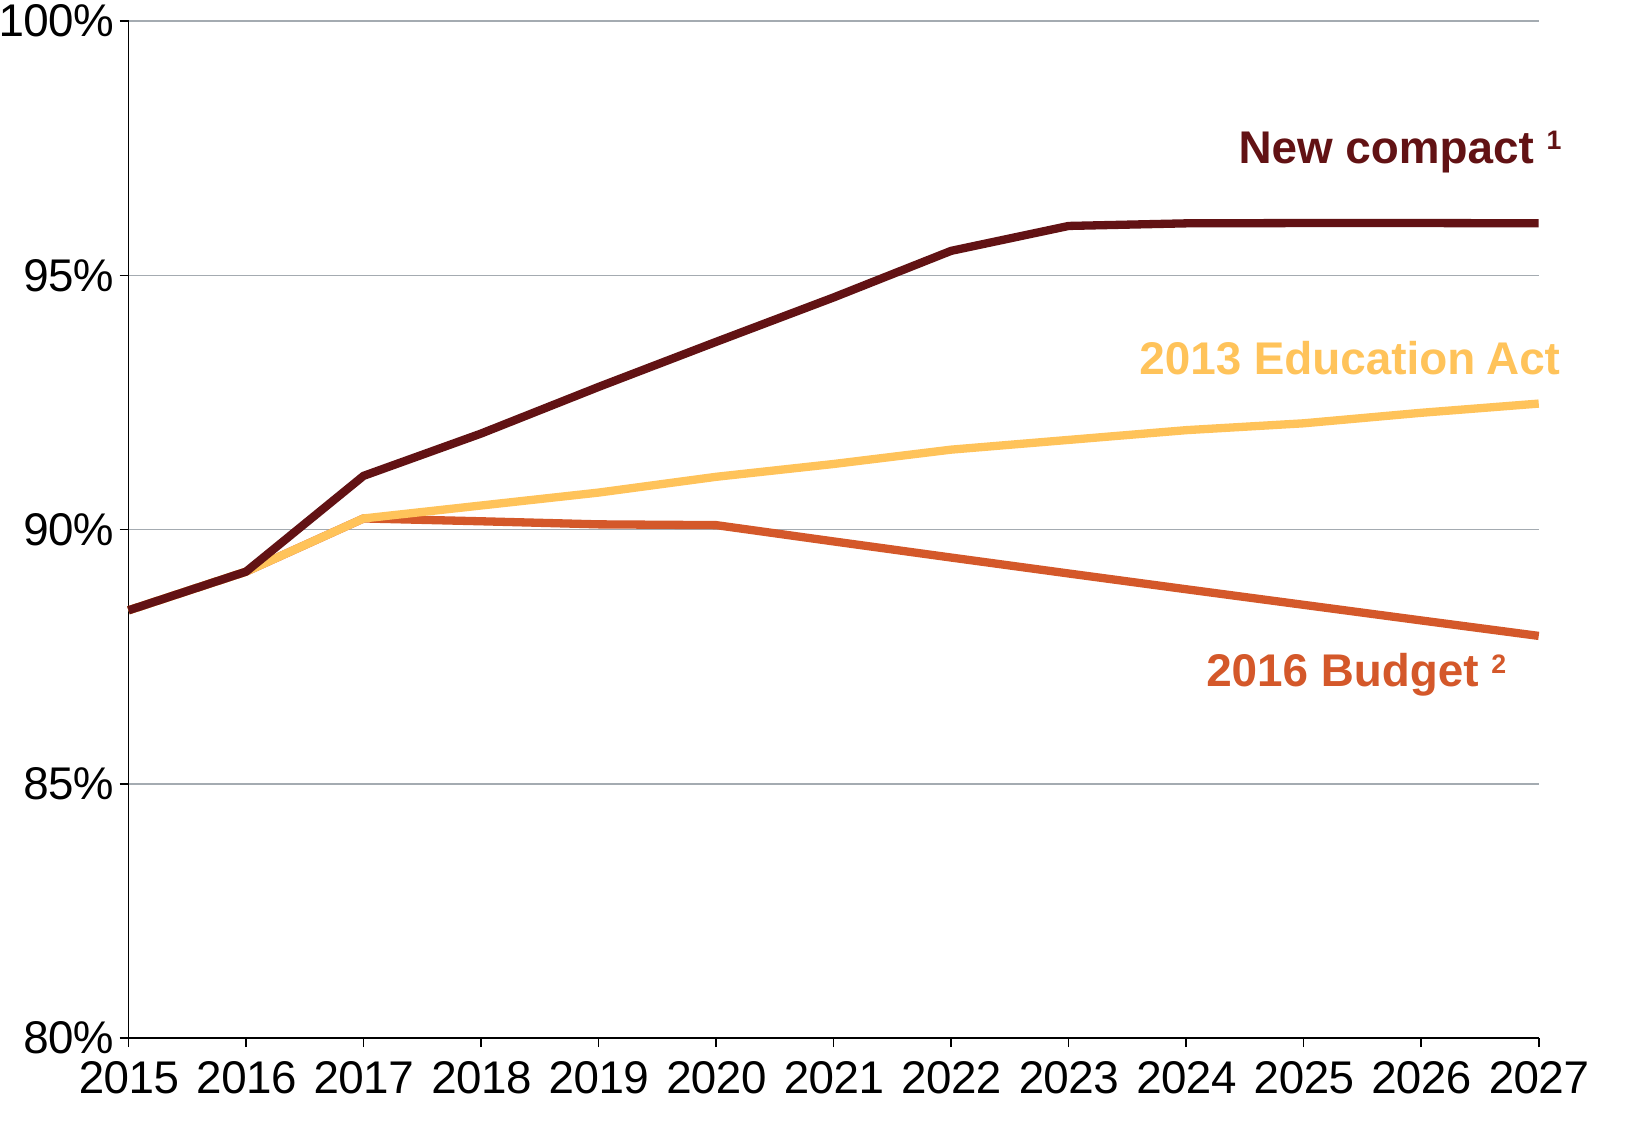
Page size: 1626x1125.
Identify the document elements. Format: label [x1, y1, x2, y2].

chart [0, 0, 1625, 1125]
